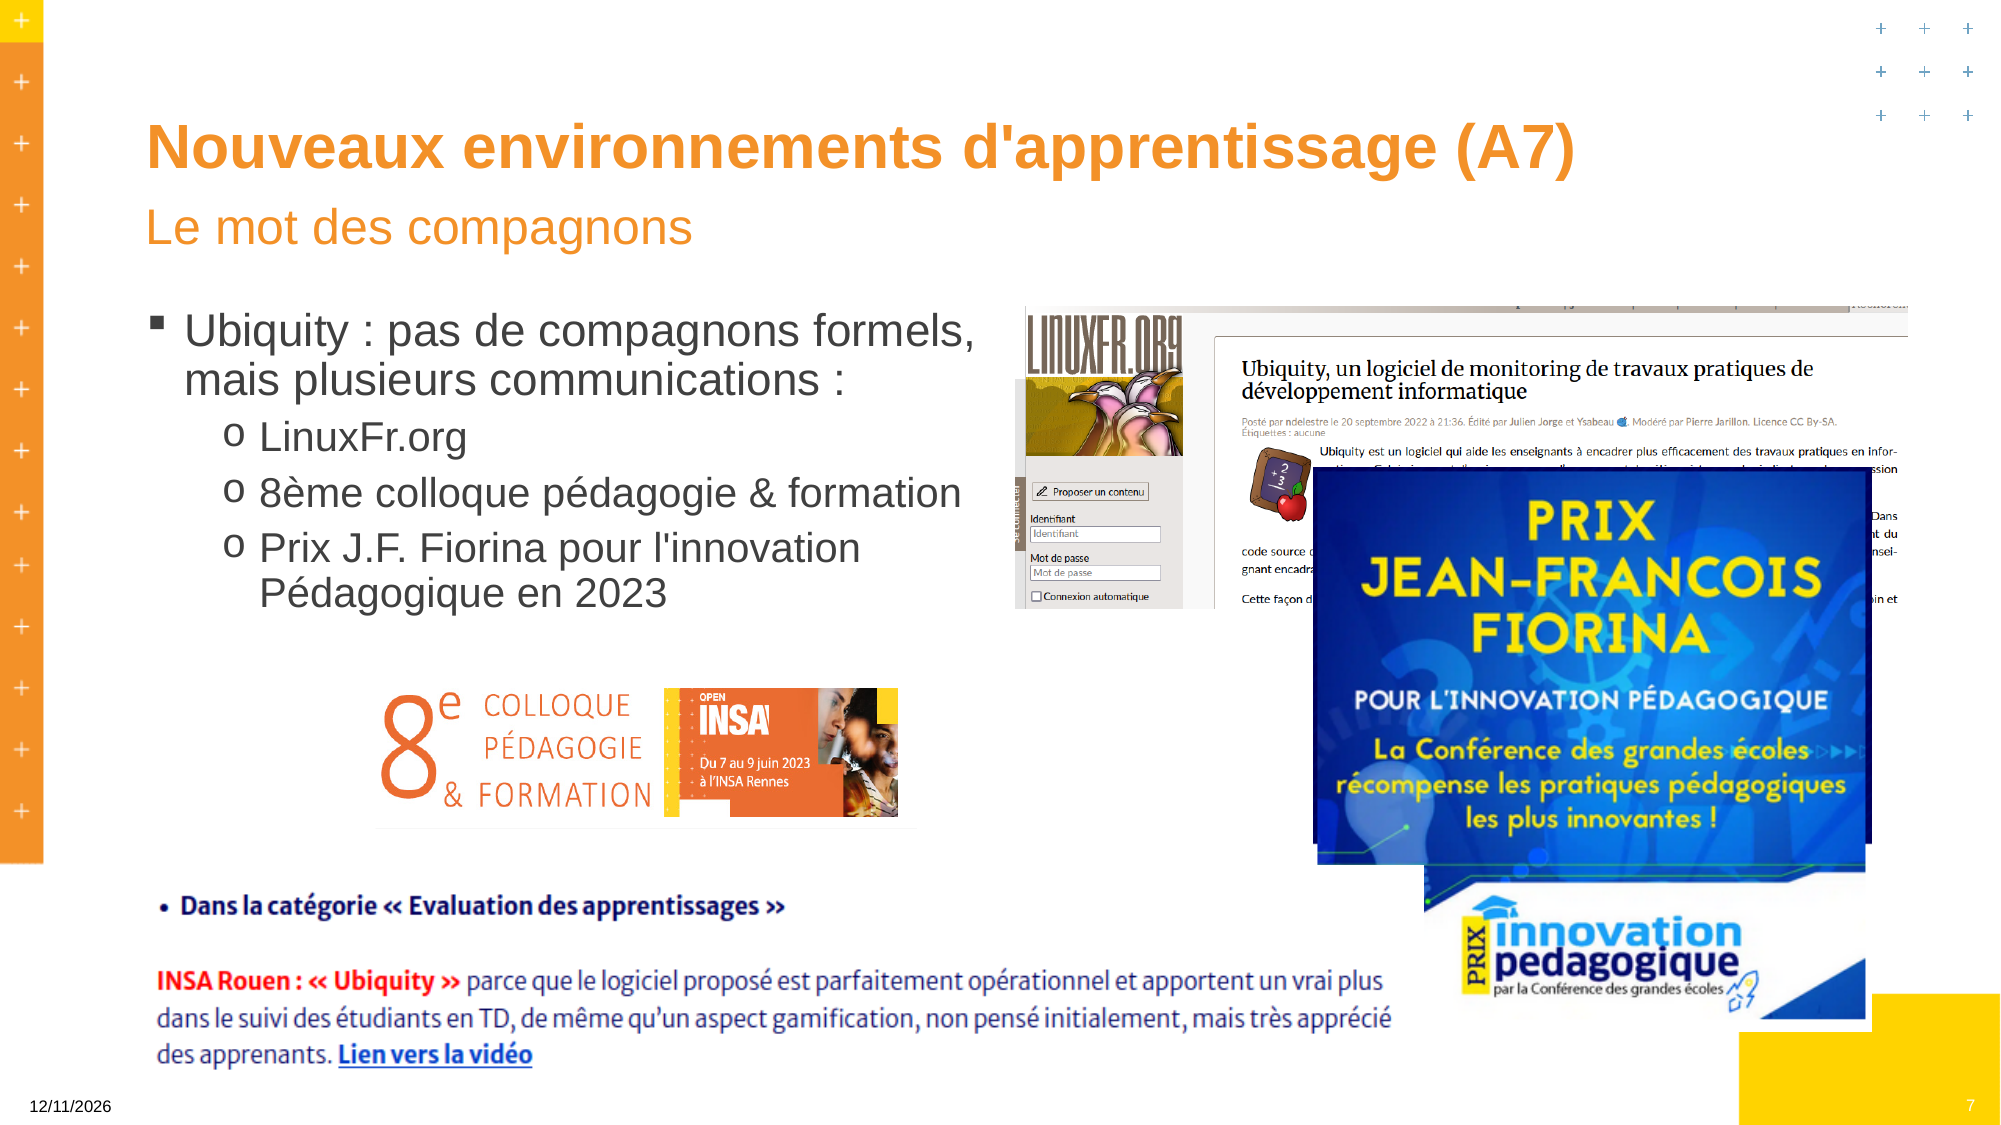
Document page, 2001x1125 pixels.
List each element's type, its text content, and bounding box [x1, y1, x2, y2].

slide_number 7 [1531, 1084, 1982, 1125]
title Nouveaux environnements d'apprentissage (A7) [146, 114, 1855, 208]
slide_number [23, 1085, 474, 1125]
picture [0, 0, 2001, 1125]
text_box Le mot des compagnons [145, 201, 1851, 294]
list Ubiquity : pas de compagnons formels, mais plusieurs communications : LinuxFr.org 8ème colloque pédagogie & formation Prix J.F. Fiorina pour l'innovation Pédagogique en 2023 [146, 306, 1313, 865]
